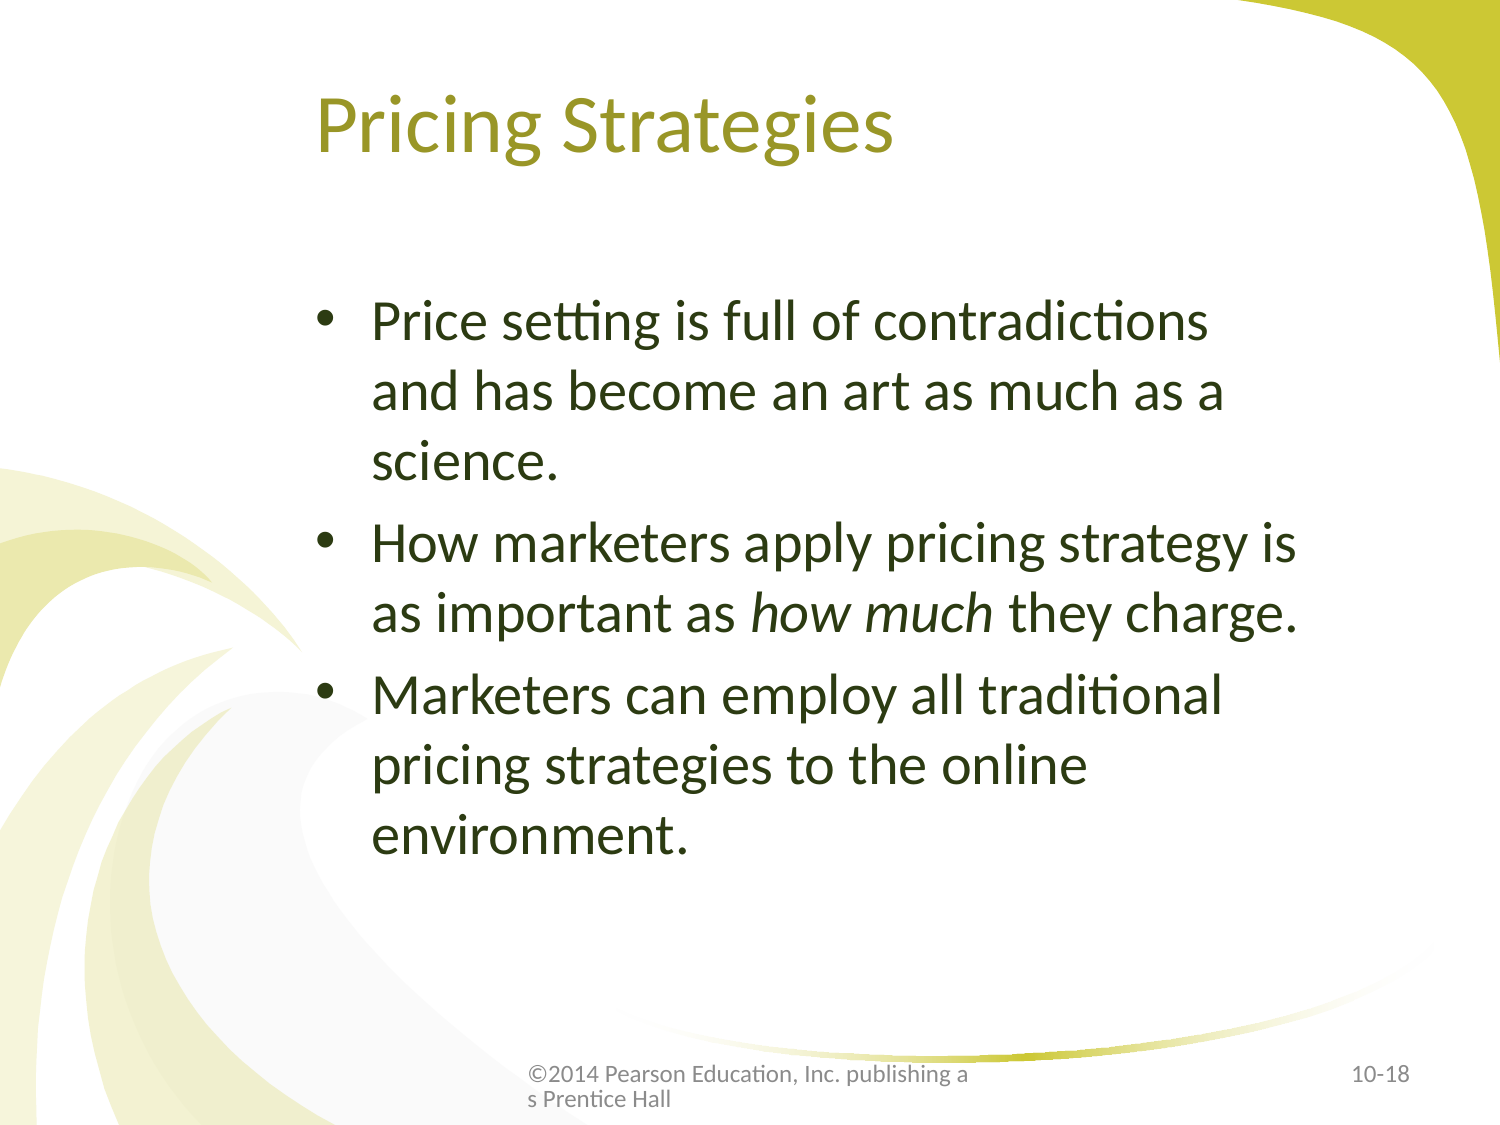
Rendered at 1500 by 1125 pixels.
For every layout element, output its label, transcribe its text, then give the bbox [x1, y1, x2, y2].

list Price setting is full of contradictions and has become an art as much as a science. How marketers apply pricing strategy is as important as how much they charge. Marketers can employ all traditional pricing strategies to the online environment. [300, 275, 1325, 950]
slide_number 10-18 [1074, 1042, 1425, 1103]
title Pricing Strategies [300, 37, 1438, 200]
footer ©2014 Pearson Education, Inc. publishing as Prentice Hall [512, 1042, 988, 1103]
